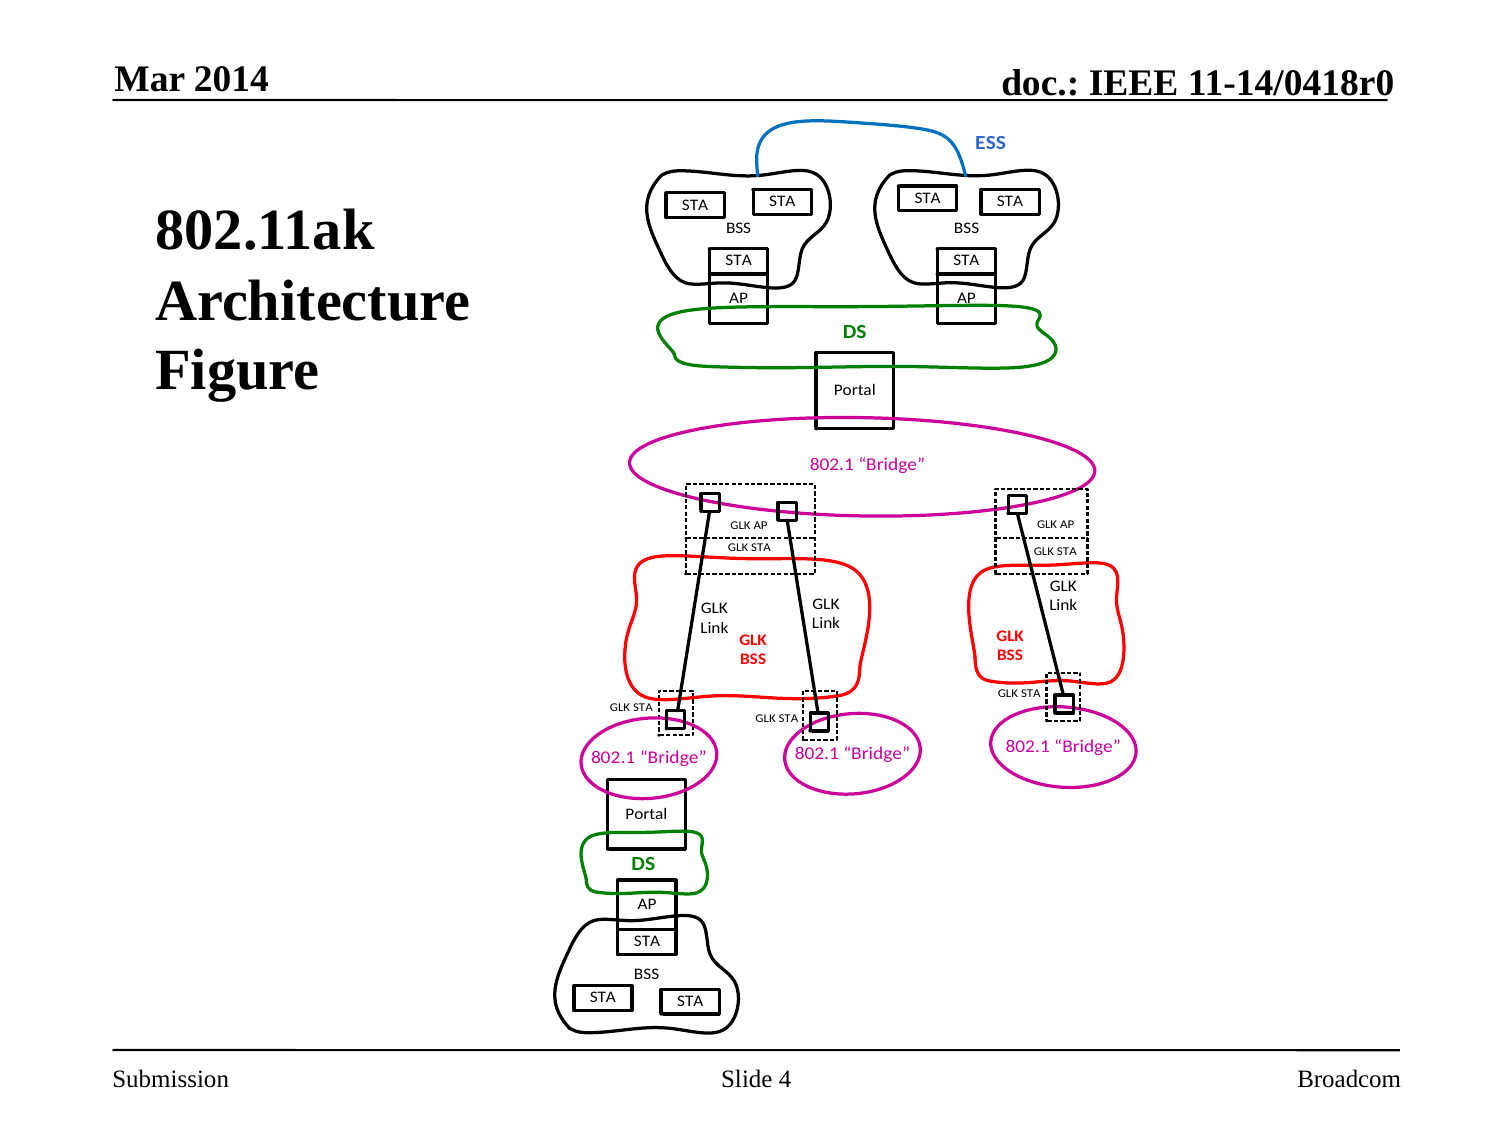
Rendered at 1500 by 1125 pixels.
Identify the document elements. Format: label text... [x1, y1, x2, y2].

title 802.11ak Architecture Figure [140, 209, 536, 385]
slide_number Slide 4 [712, 1064, 800, 1123]
footer Broadcom [878, 1061, 1402, 1093]
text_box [541, 106, 1175, 1056]
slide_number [114, 54, 423, 100]
